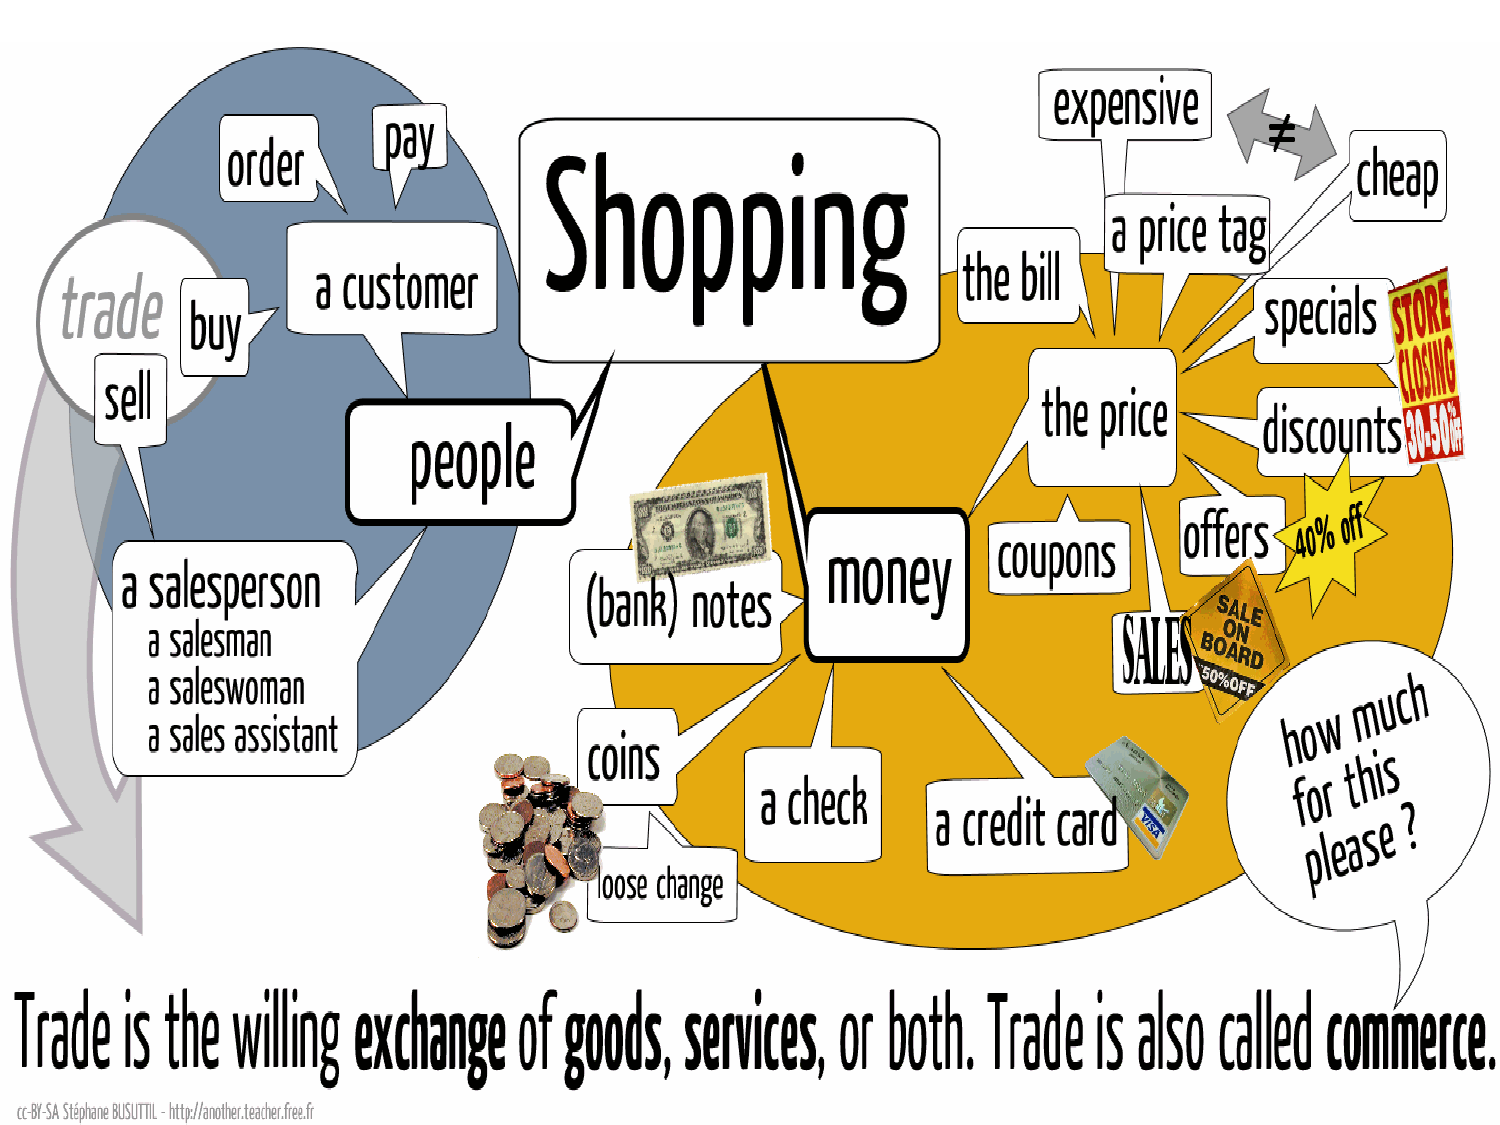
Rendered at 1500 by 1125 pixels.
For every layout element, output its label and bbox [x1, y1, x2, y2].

list [0, 0, 1500, 1125]
